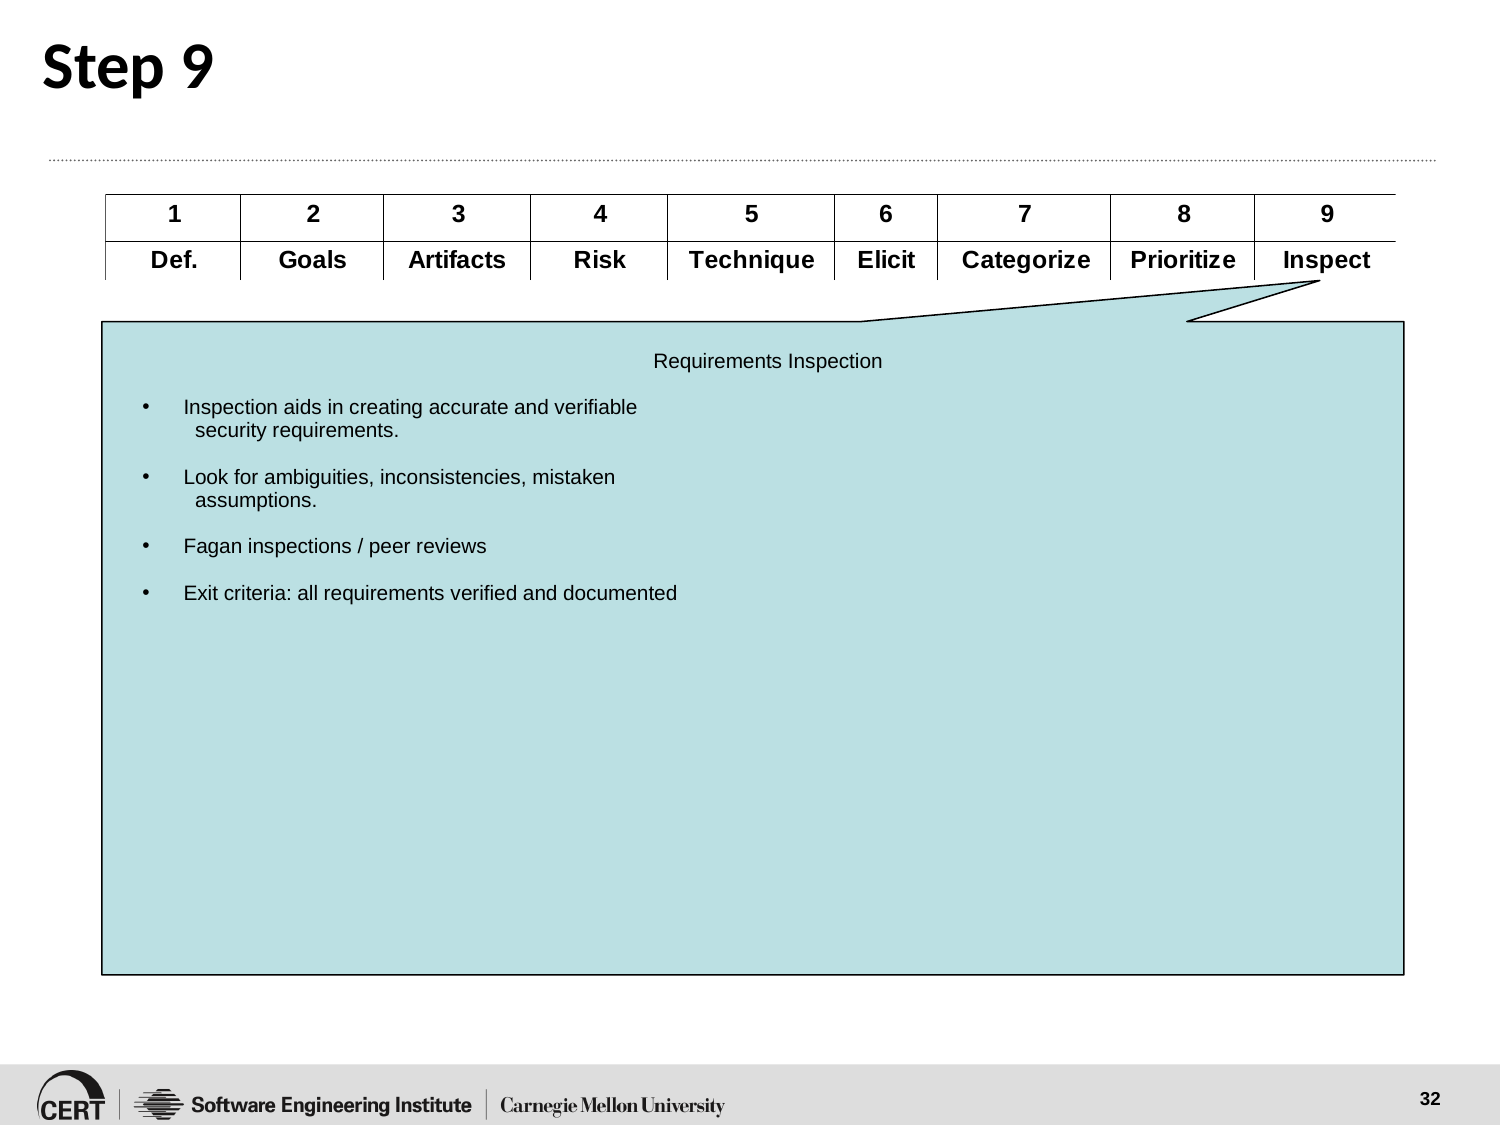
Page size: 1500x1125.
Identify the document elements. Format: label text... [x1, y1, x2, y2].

text_box Requirements Inspection Inspection aids in creating accurate and verifiable security requirements. Look for ambiguities, inconsistencies, mistaken assumptions. Fagan inspections / peer reviews Exit criteria: all requirements verified and documented [127, 342, 1409, 1089]
picture [37, 1069, 725, 1122]
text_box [105, 194, 1399, 313]
title Step 9 [42, 37, 1434, 155]
text_box [101, 321, 1404, 975]
